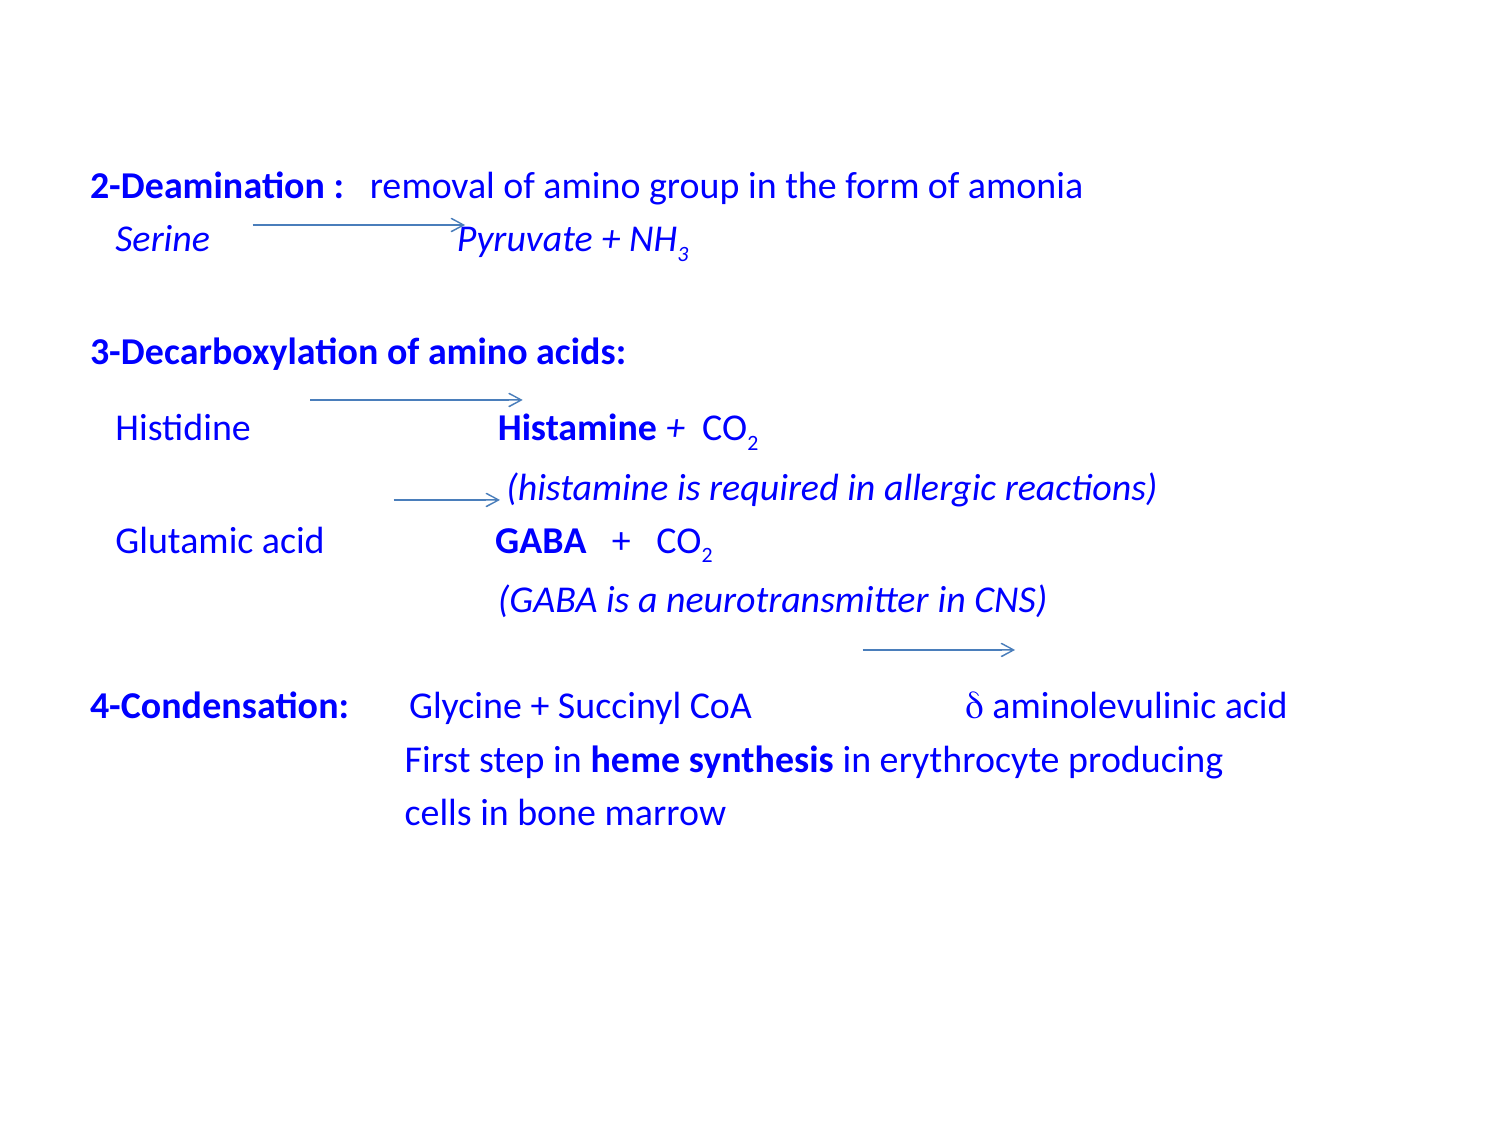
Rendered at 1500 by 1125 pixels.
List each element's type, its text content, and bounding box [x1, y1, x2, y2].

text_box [252, 224, 1016, 651]
list 2-Deamination : removal of amino group in the form of amonia Serine Pyruvate + NH3 3-Decarboxylation of amino acids: Histidine Histamine + CO2 (histamine is required in allergic reactions) Glutamic acid GABA + CO2 (GABA is a neurotransmitter in CNS) 4-Condensation: Glycine + Succinyl CoA d aminolevulinic acid First step in heme synthesis in erythrocyte producing cells in bone marrow [75, 99, 1425, 900]
